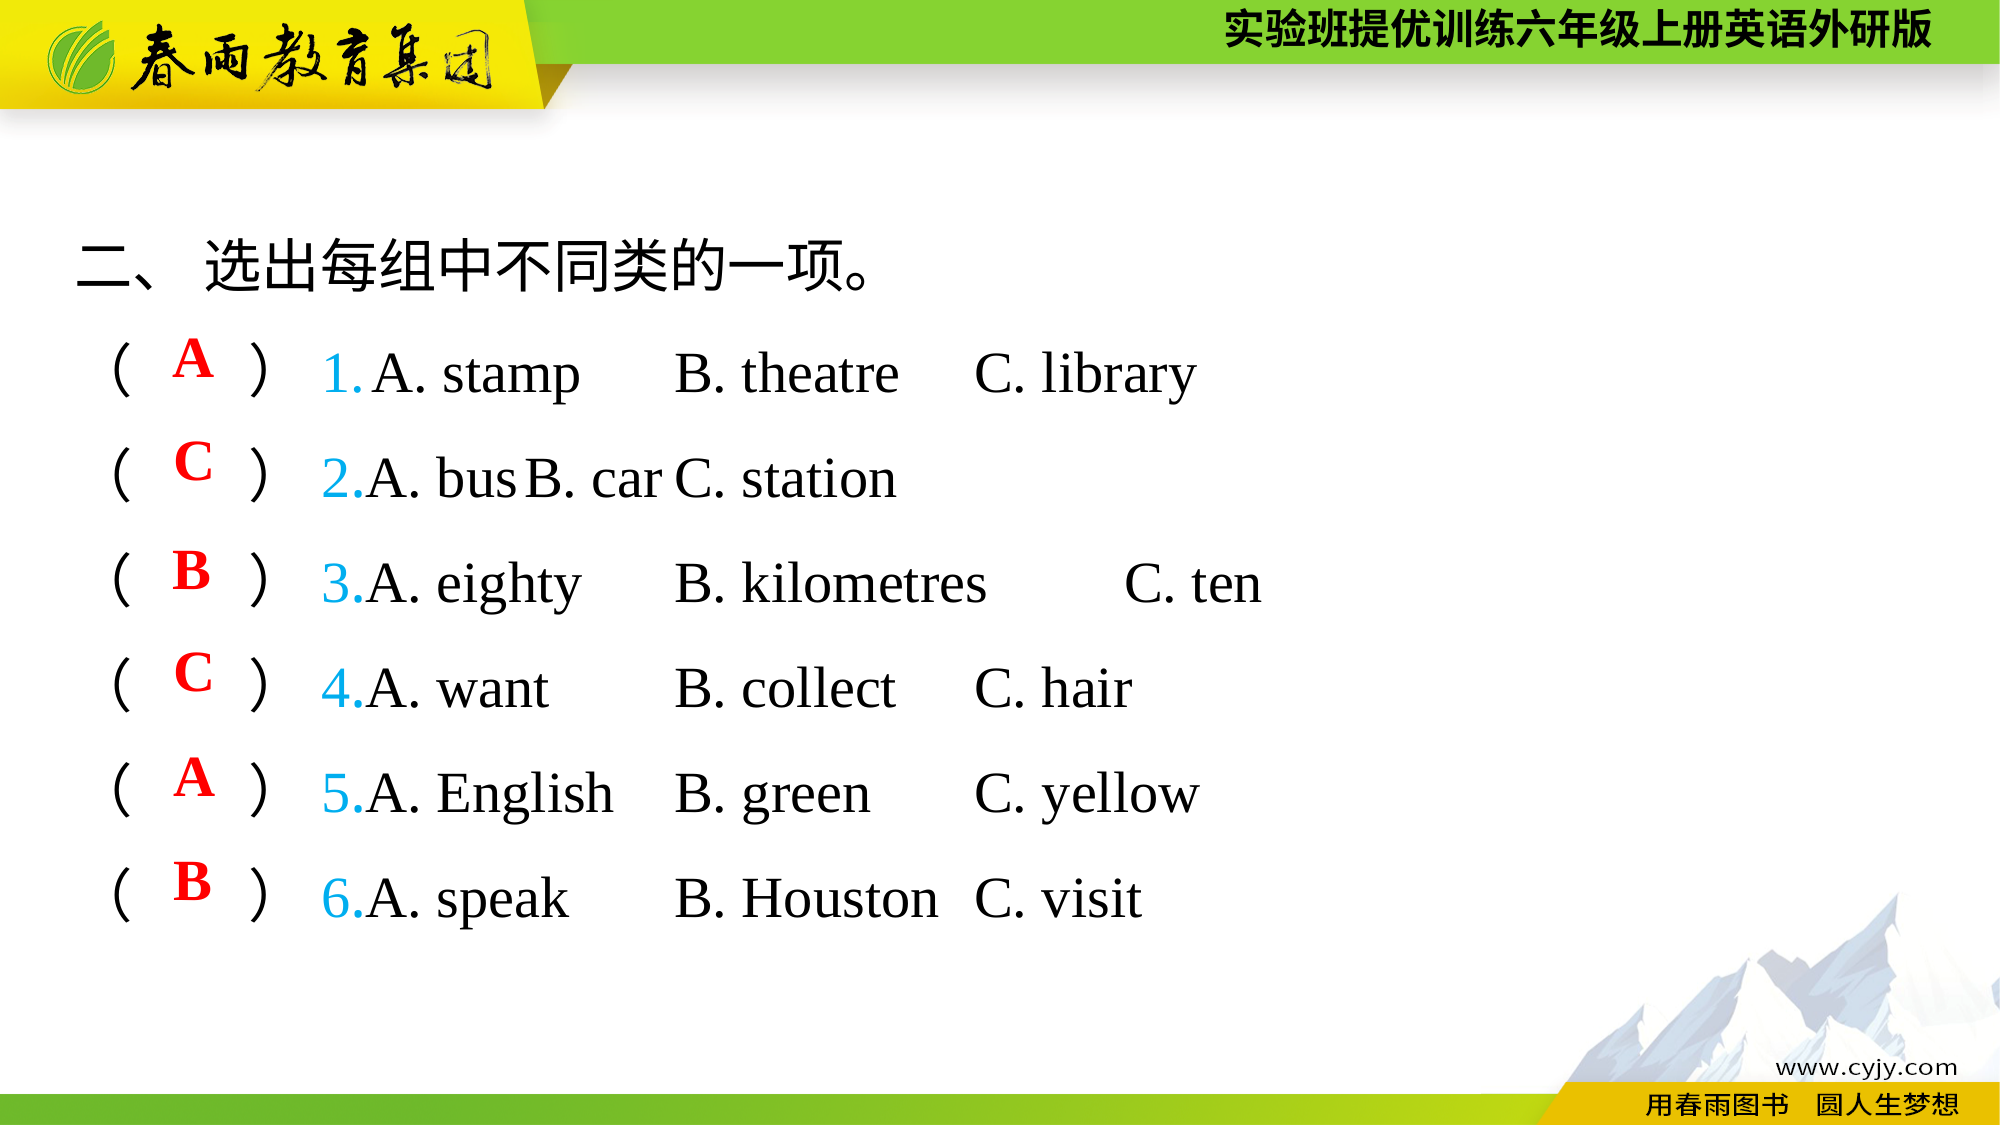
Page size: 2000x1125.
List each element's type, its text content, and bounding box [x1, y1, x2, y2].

list 二、 选出每组中不同类的一项。 （ ）1. A. stamp B. theatre C. library （ ）2.A. bus B. car C. station （ ）3.A. eighty B. kilometres C. ten （ ）4.A. want B. collect C. hair （ ）5.A. English B. green C. yellow （ ）6.A. speak B. Houston C. visit [59, 187, 1944, 931]
text_box A [158, 730, 243, 816]
text_box B [158, 834, 243, 919]
text_box C [158, 414, 243, 500]
picture [0, 0, 2000, 1125]
text_box B [158, 523, 243, 609]
text_box A [158, 311, 243, 396]
text_box C [158, 625, 243, 711]
